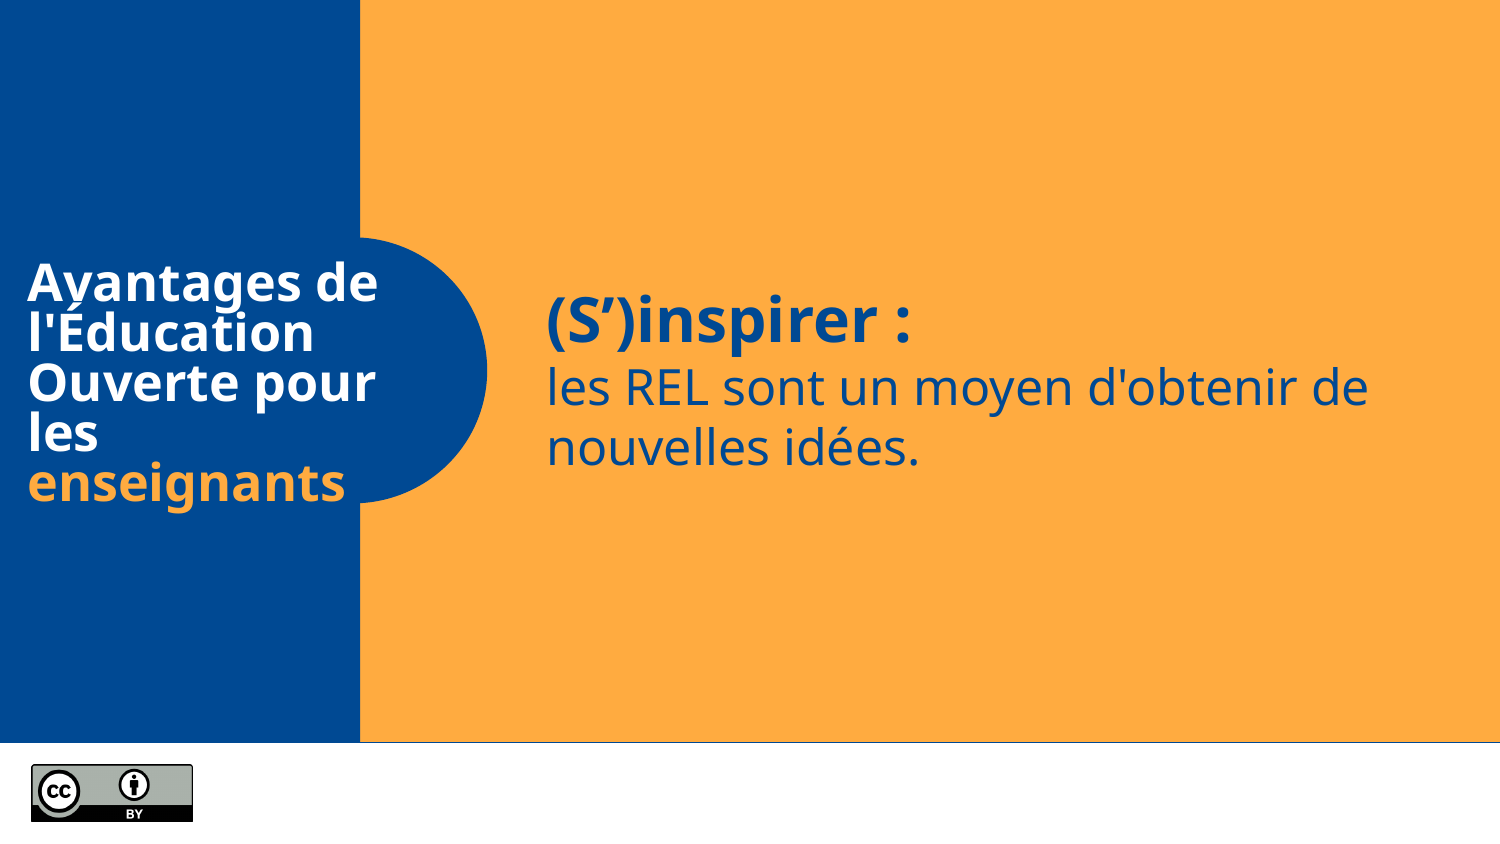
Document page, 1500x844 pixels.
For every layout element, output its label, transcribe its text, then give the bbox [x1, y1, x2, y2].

text_box [0, 0, 361, 742]
text_box [0, 750, 1500, 844]
text_box Avantages de l'Éducation Ouverte pour les enseignants [12, 246, 445, 527]
text_box (S’)inspirer : les REL sont un moyen d'obtenir de nouvelles idées. [531, 265, 1427, 490]
text_box [304, 237, 401, 246]
text_box [445, 273, 488, 468]
picture [31, 764, 193, 822]
